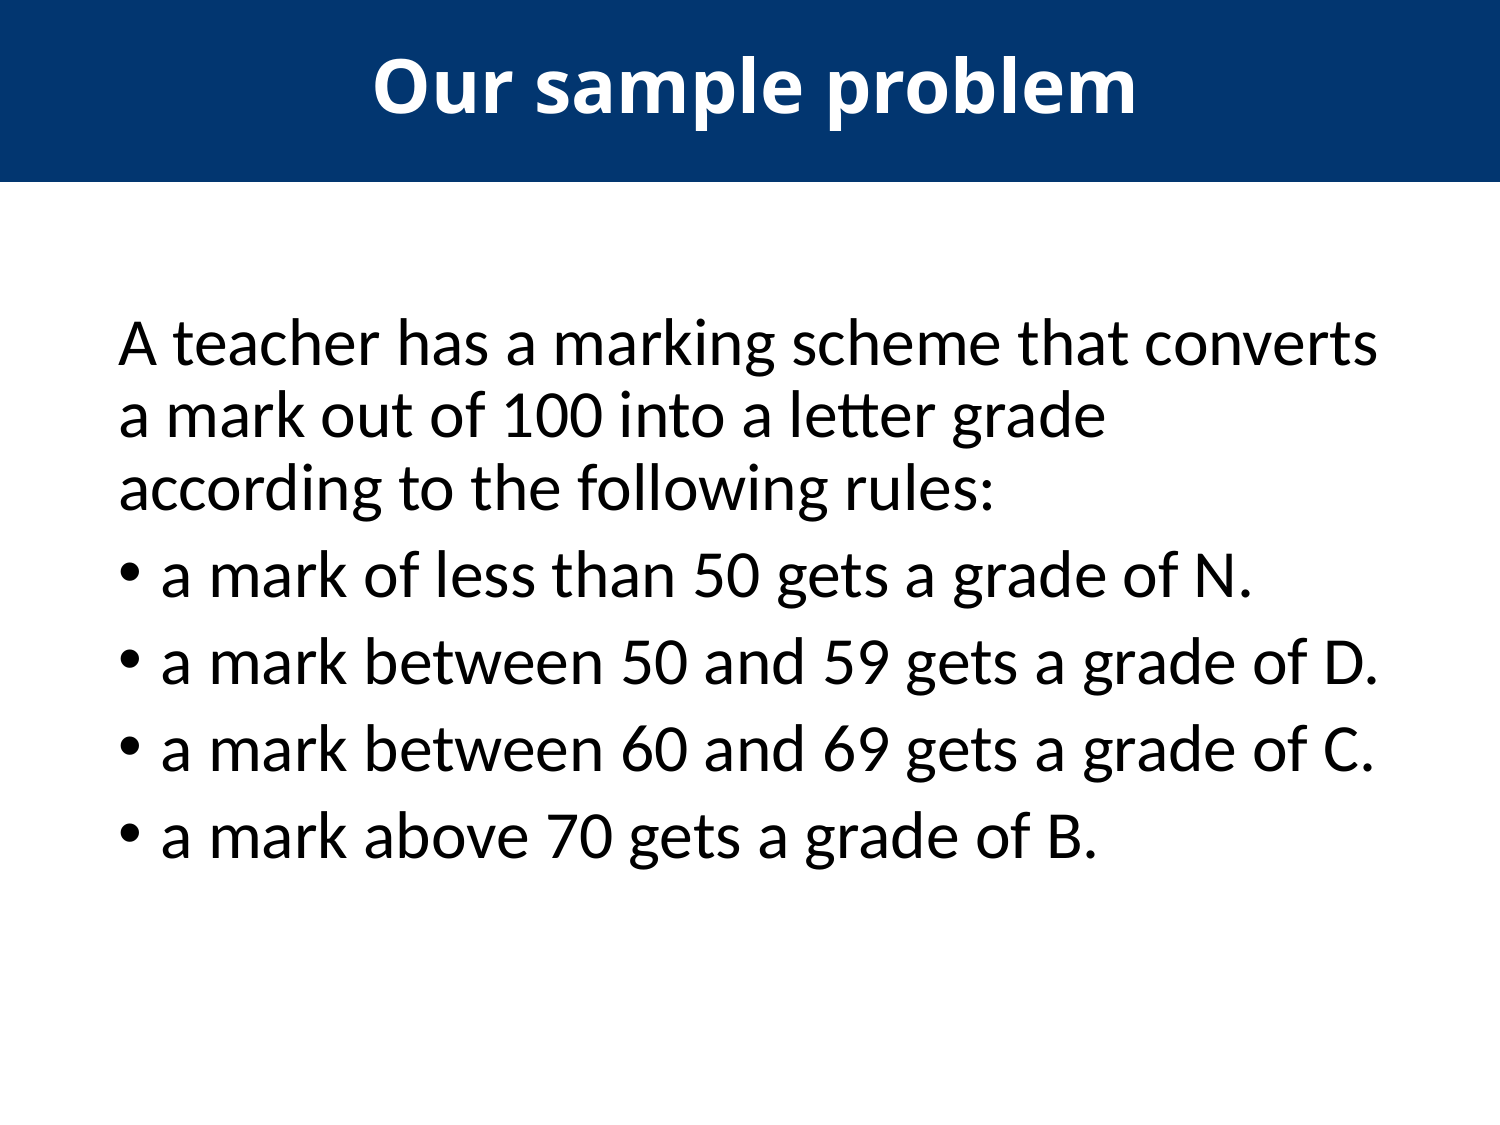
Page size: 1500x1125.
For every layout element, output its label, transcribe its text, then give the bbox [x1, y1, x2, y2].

list A teacher has a marking scheme that converts a mark out of 100 into a letter grade according to the following rules: a mark of less than 50 gets a grade of N. a mark between 50 and 59 gets a grade of D. a mark between 60 and 69 gets a grade of C. a mark above 70 gets a grade of B. [103, 299, 1397, 1014]
text_box [0, 0, 1500, 182]
text_box Our sample problem [29, 30, 1483, 136]
